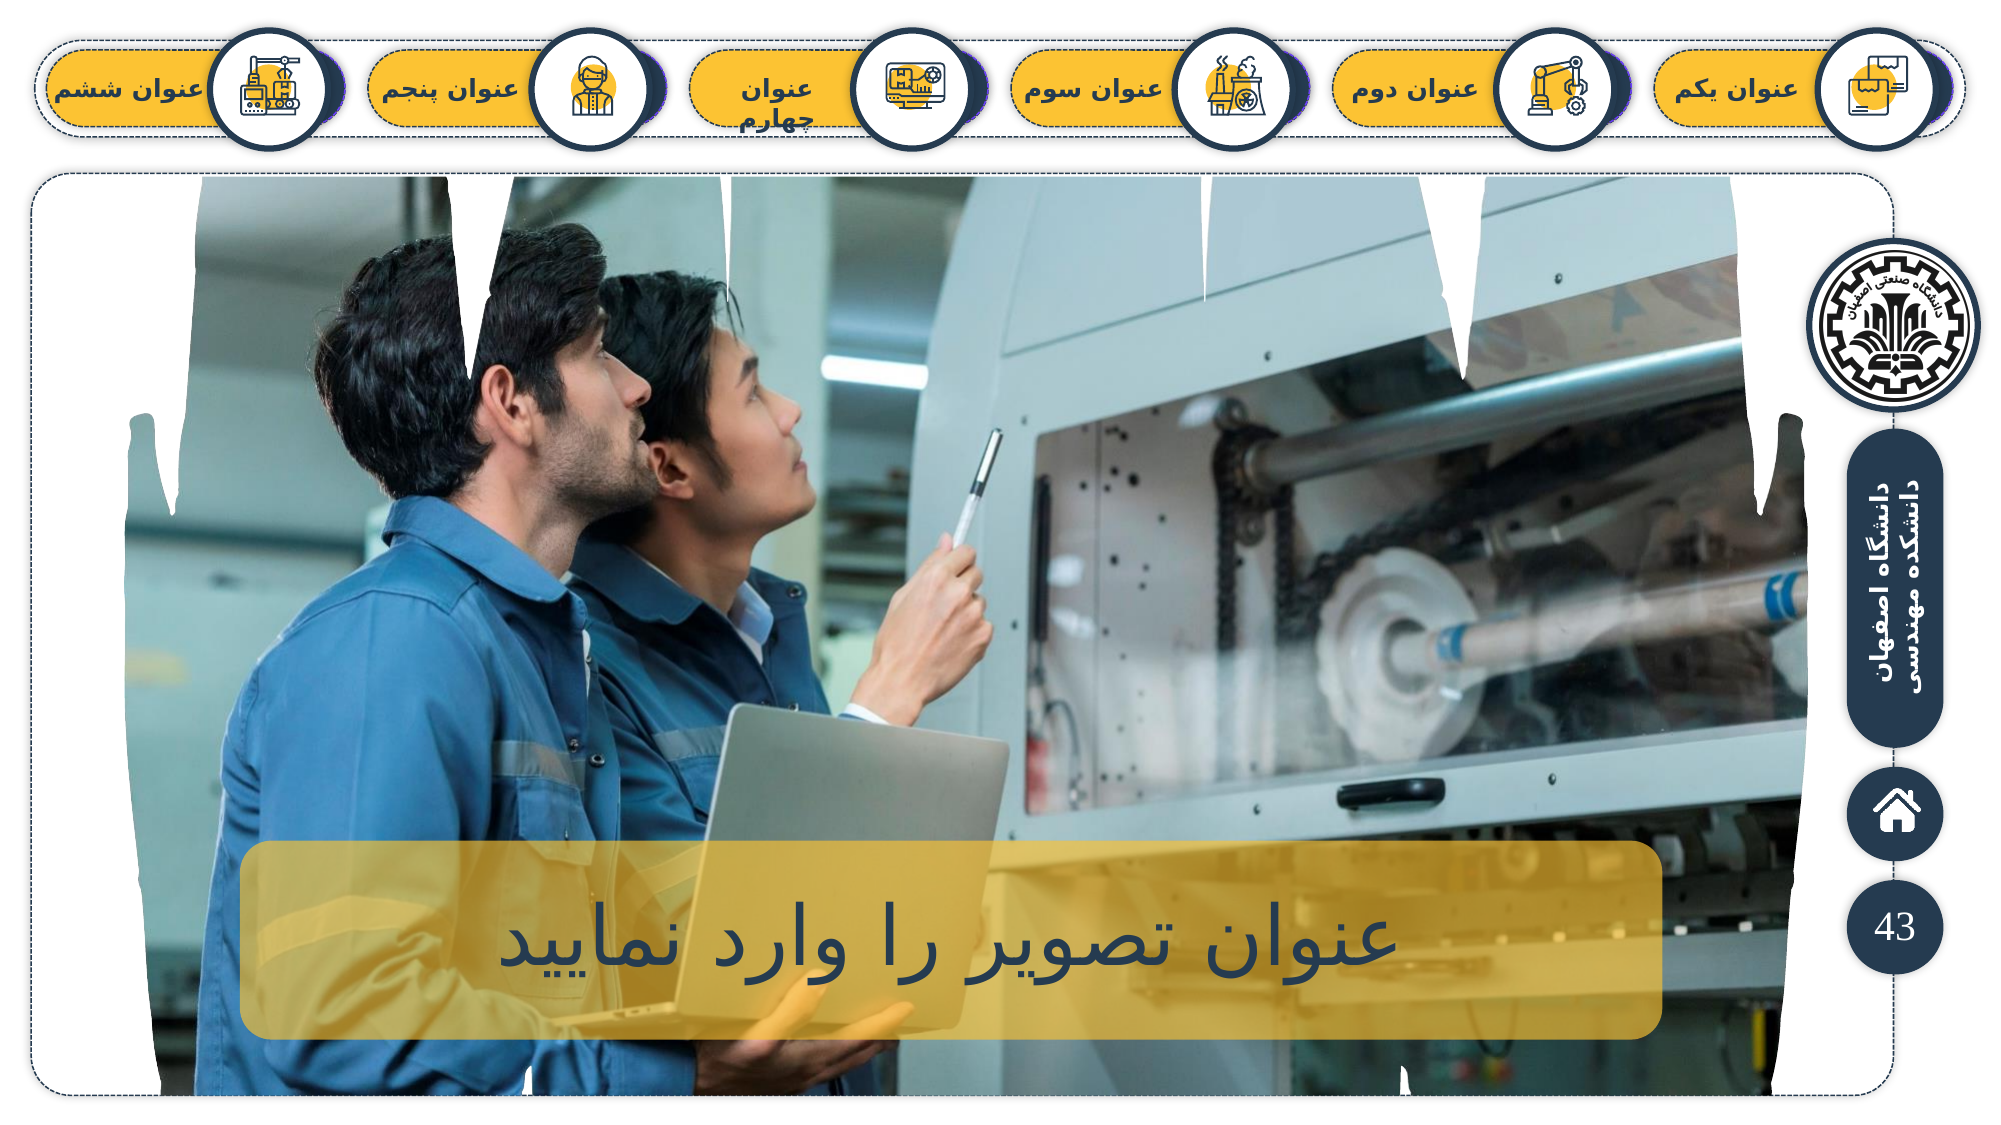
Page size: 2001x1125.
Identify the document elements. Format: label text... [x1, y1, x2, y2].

text_box [614, 75, 618, 100]
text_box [885, 62, 946, 109]
text_box عنوان یکم [1645, 65, 1829, 110]
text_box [240, 55, 301, 116]
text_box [1848, 55, 1909, 116]
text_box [1527, 55, 1588, 116]
text_box عنوان چهارم [690, 65, 864, 140]
picture [1819, 250, 1970, 402]
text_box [572, 55, 614, 116]
picture [1873, 786, 1921, 833]
text_box دانشگاه اصفهان دانشکده مهندسی [1855, 426, 1931, 748]
text_box عنوان پنجم [358, 65, 543, 110]
text_box عنوان ششم [37, 65, 221, 110]
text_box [1207, 55, 1267, 116]
picture [123, 176, 1809, 1096]
slide_number 43 [1846, 891, 1944, 952]
text_box عنوان دوم [1323, 65, 1507, 110]
text_box عنوان سوم [1002, 65, 1186, 110]
